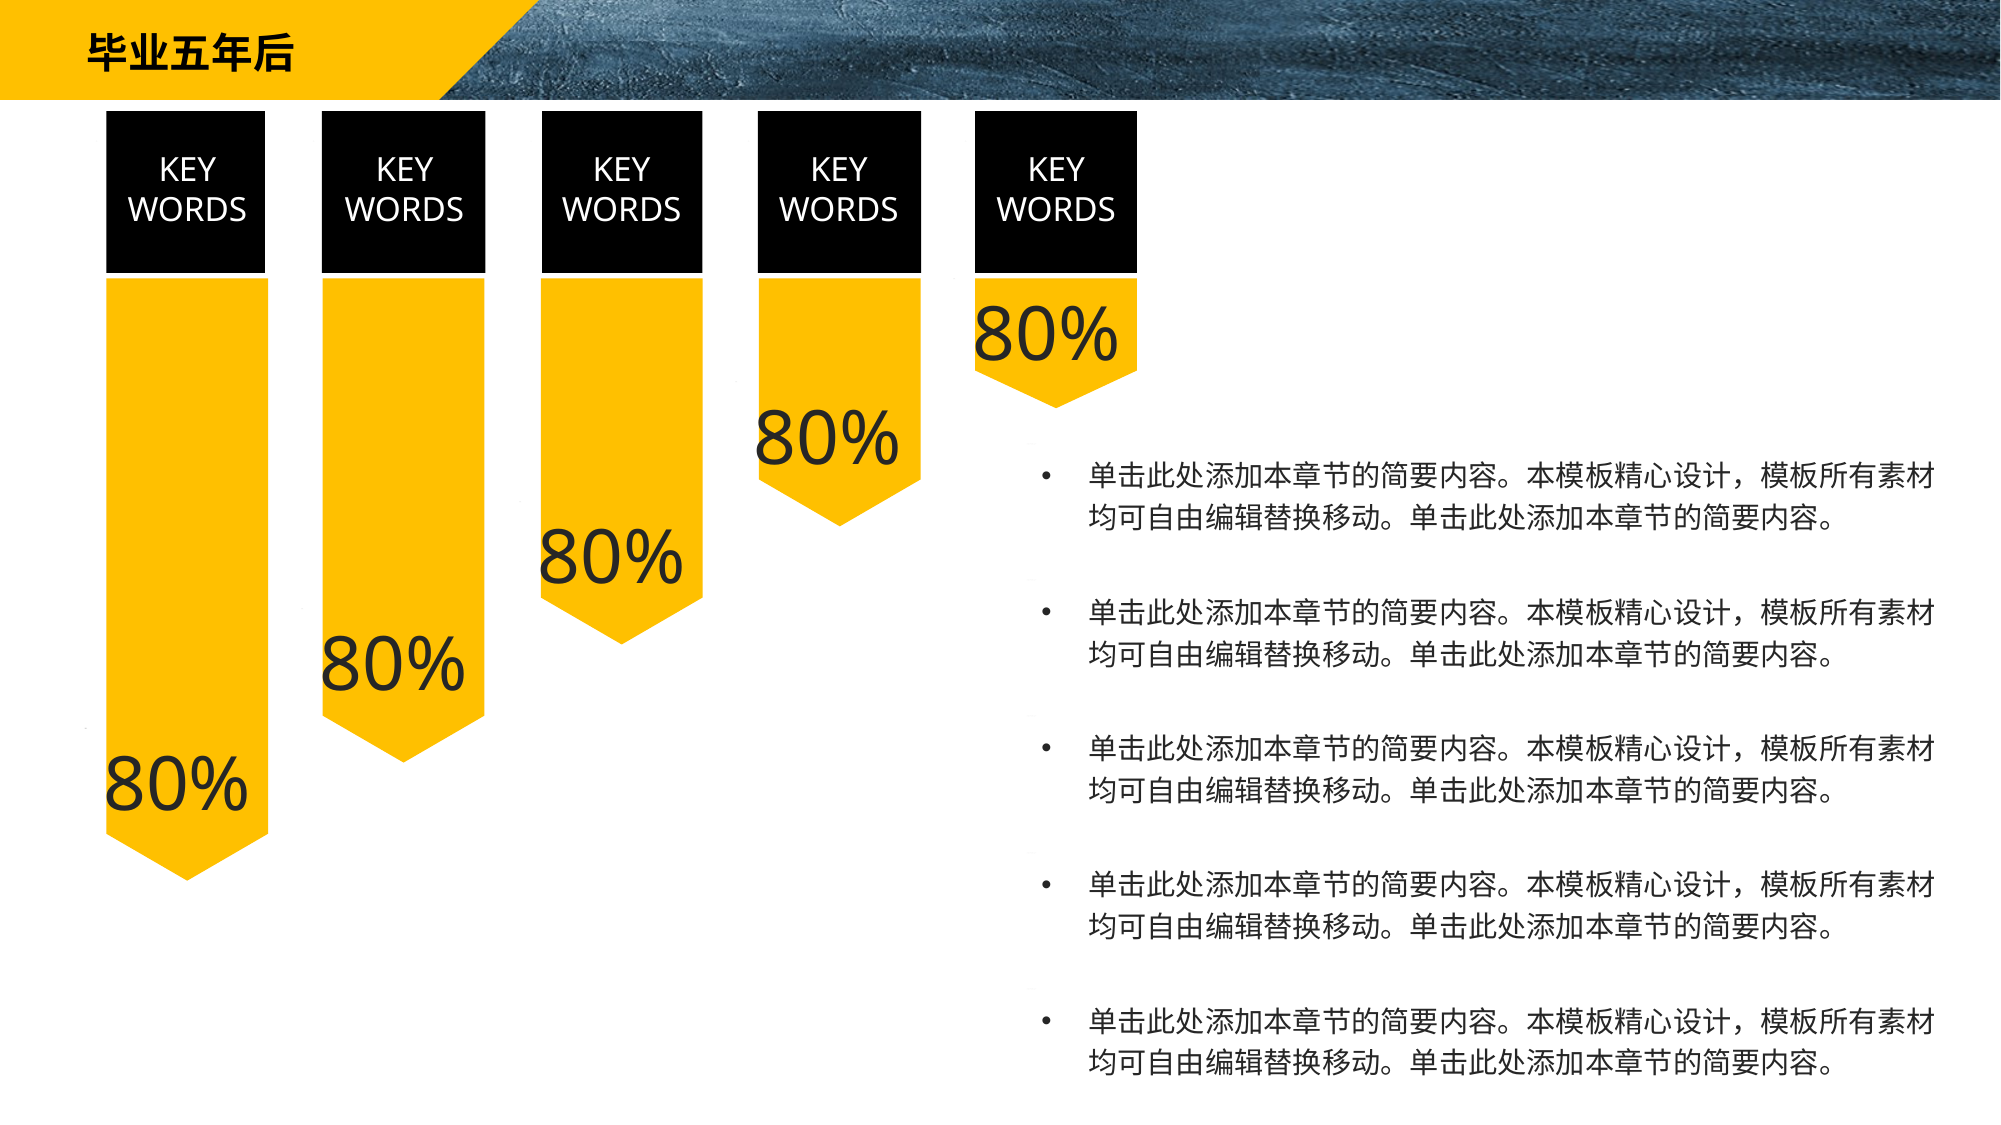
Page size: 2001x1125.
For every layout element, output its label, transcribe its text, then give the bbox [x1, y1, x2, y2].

text_box [1001, 384, 1111, 410]
text_box 80% [519, 501, 724, 607]
text_box 单击此处添加本章节的简要内容。本模板精心设计，模板所有素材均可自由编辑替换移动。单击此处添加本章节的简要内容。 [1026, 852, 1962, 951]
text_box [105, 236, 266, 274]
text_box 单击此处添加本章节的简要内容。本模板精心设计，模板所有素材均可自由编辑替换移动。单击此处添加本章节的简要内容。 [1026, 443, 1962, 542]
text_box [974, 236, 1138, 274]
text_box 80% [953, 278, 1159, 384]
text_box 80% [735, 381, 941, 487]
text_box [321, 236, 486, 274]
text_box KEY WORDS [747, 140, 931, 236]
text_box [757, 277, 922, 381]
text_box KEY WORDS [95, 140, 279, 236]
text_box 单击此处添加本章节的简要内容。本模板精心设计，模板所有素材均可自由编辑替换移动。单击此处添加本章节的简要内容。 [1026, 579, 1962, 679]
text_box 单击此处添加本章节的简要内容。本模板精心设计，模板所有素材均可自由编辑替换移动。单击此处添加本章节的简要内容。 [1026, 988, 1962, 1088]
picture [440, 0, 2001, 100]
text_box [757, 110, 922, 140]
text_box [105, 277, 270, 727]
text_box [757, 236, 922, 274]
text_box [321, 714, 486, 764]
text_box KEY WORDS [964, 140, 1148, 236]
text_box 80% [84, 727, 290, 833]
text_box KEY WORDS [312, 140, 497, 236]
text_box [974, 110, 1138, 140]
text_box 单击此处添加本章节的简要内容。本模板精心设计，模板所有素材均可自由编辑替换移动。单击此处添加本章节的简要内容。 [1026, 715, 1962, 815]
text_box [105, 110, 266, 140]
text_box 毕业五年后 [71, 19, 674, 84]
text_box KEY WORDS [530, 140, 714, 236]
text_box 80% [301, 608, 506, 714]
text_box [105, 833, 270, 882]
text_box [555, 607, 689, 646]
text_box [321, 110, 486, 140]
text_box [541, 236, 703, 274]
text_box [539, 277, 704, 501]
text_box [769, 487, 910, 528]
text_box [321, 277, 486, 608]
text_box [541, 110, 703, 140]
